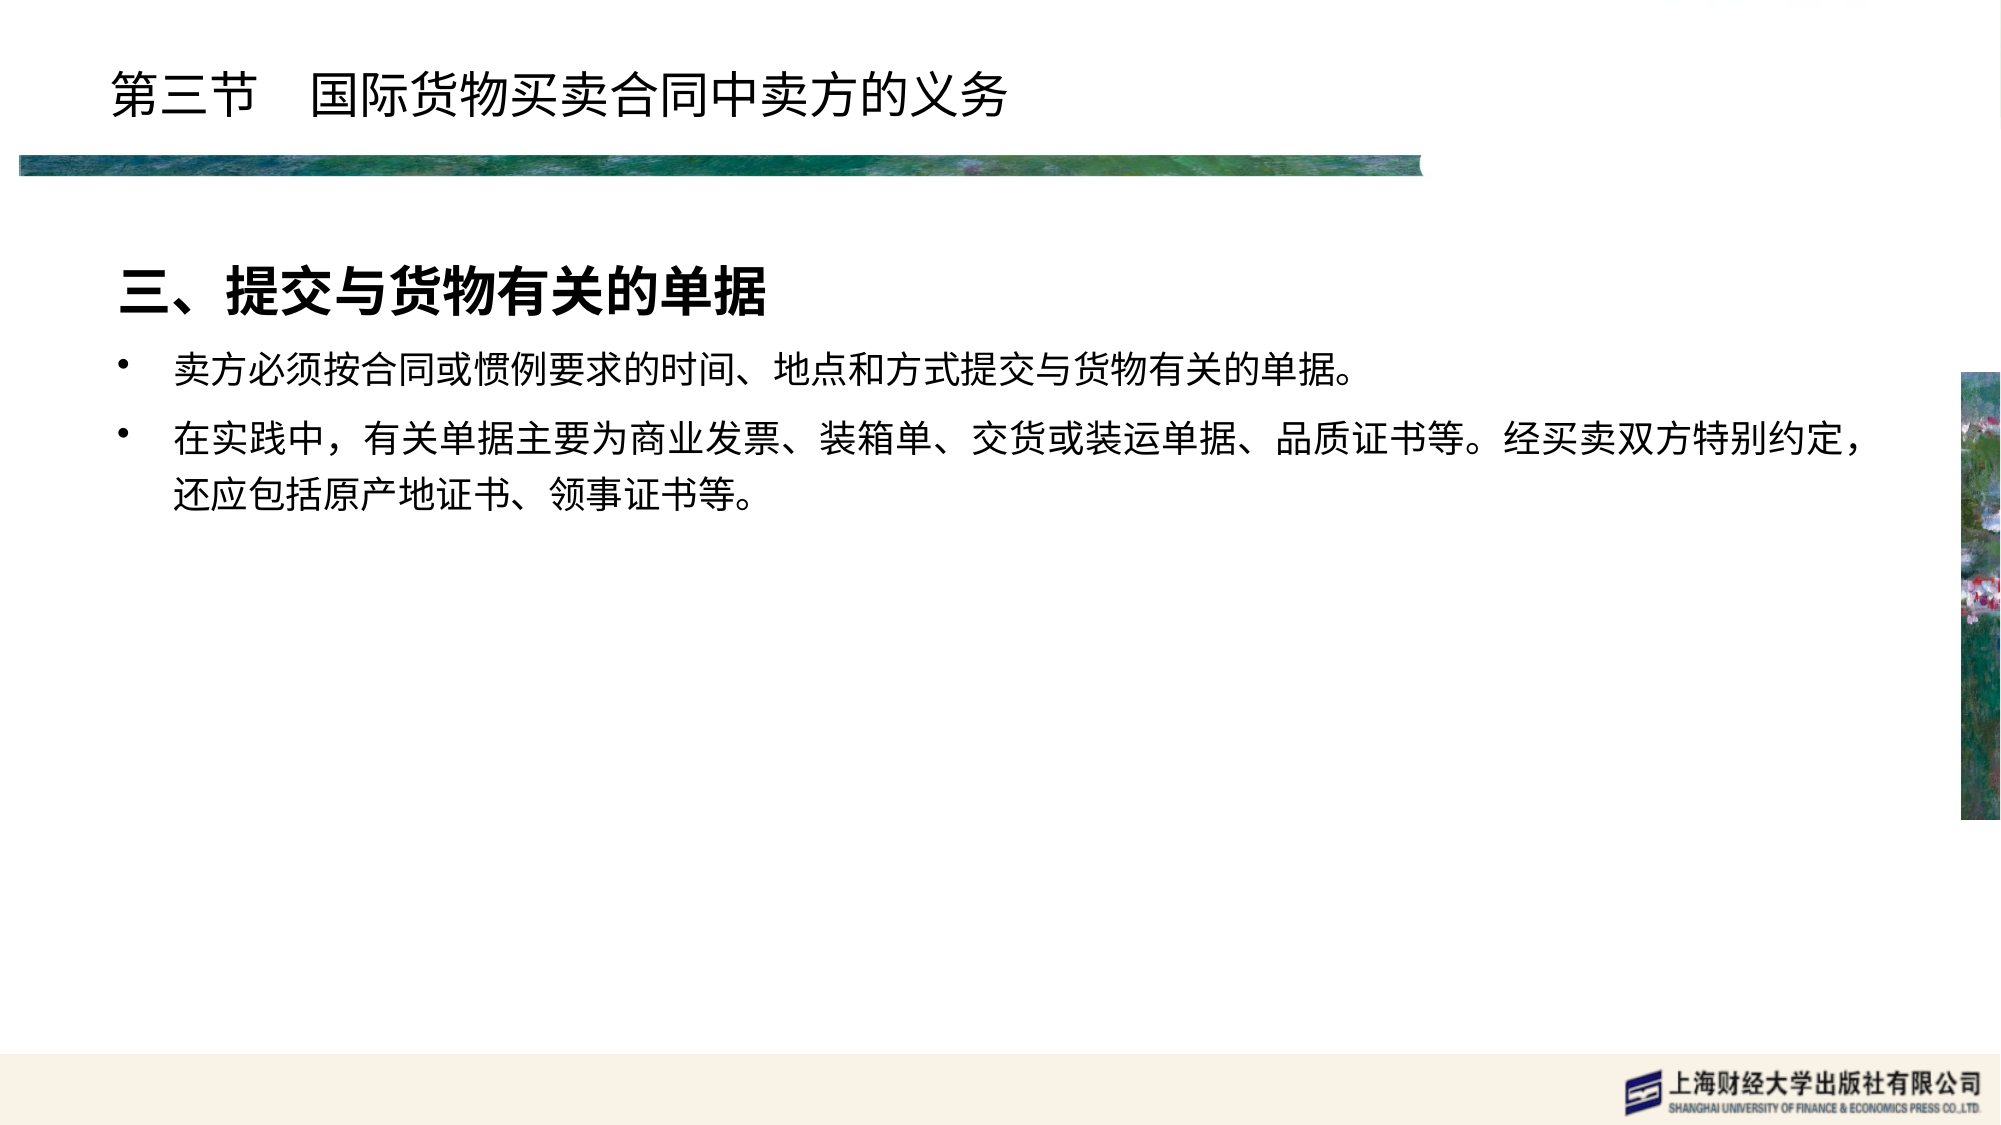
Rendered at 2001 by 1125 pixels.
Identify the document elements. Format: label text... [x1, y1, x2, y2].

picture [0, 0, 2001, 1125]
title 第三节 国际货物买卖合同中卖方的义务 [94, 42, 1451, 146]
list 三、提交与货物有关的单据 卖方必须按合同或惯例要求的时间、地点和方式提交与货物有关的单据。 在实践中，有关单据主要为商业发票、装箱单、交货或装运单据、品质证书等。经买卖双方特别约定，还应包括原产地证书、领事证书等。 [102, 233, 1898, 1032]
